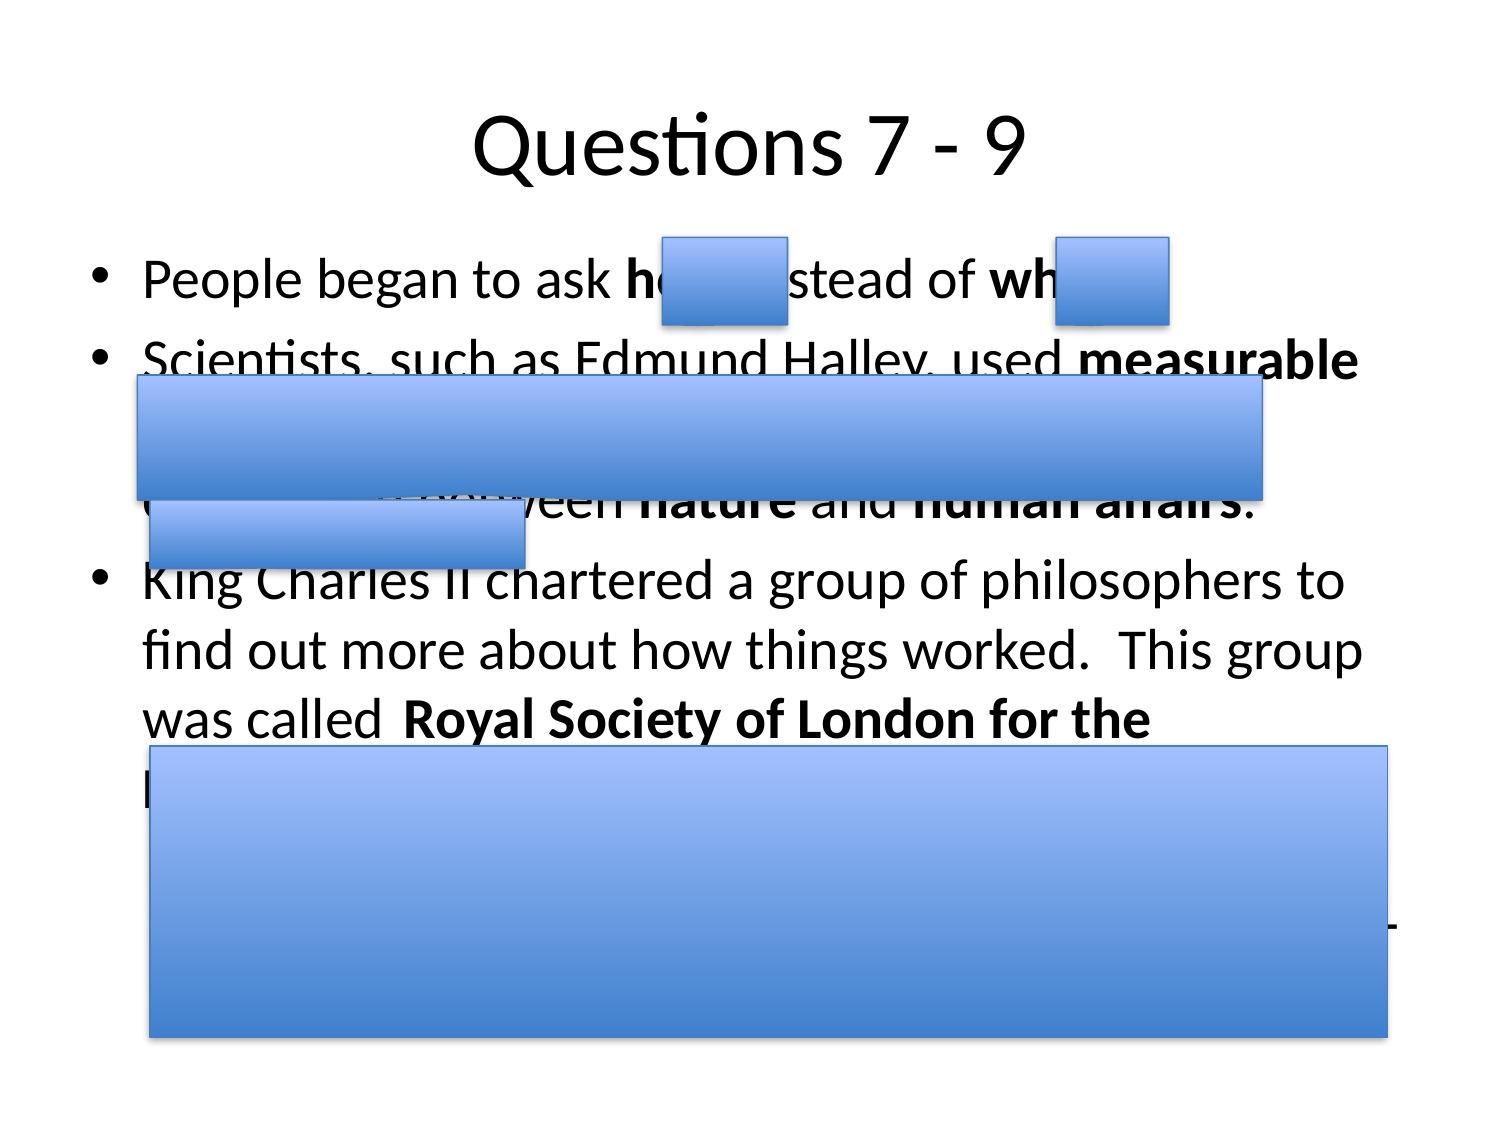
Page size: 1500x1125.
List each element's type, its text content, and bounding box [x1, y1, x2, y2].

title Questions 7 - 9 [75, 45, 1425, 232]
text_box [661, 236, 789, 327]
text_box [149, 499, 526, 570]
list People began to ask how instead of why. Scientists, such as Edmund Halley, used measurable mathematical explanation that showed no connection between nature and human affairs. King Charles II chartered a group of philosophers to find out more about how things worked. This group was called Royal Society of London for the Promotion of Natural Knowledge. Responsible for the birth of Modern English Prose -- writing that is more concise, exact, less ornate (flowery)– in other words, more scientific sounding [75, 232, 1425, 1075]
text_box [1055, 236, 1170, 327]
text_box [149, 745, 1388, 1038]
text_box [136, 374, 1264, 501]
